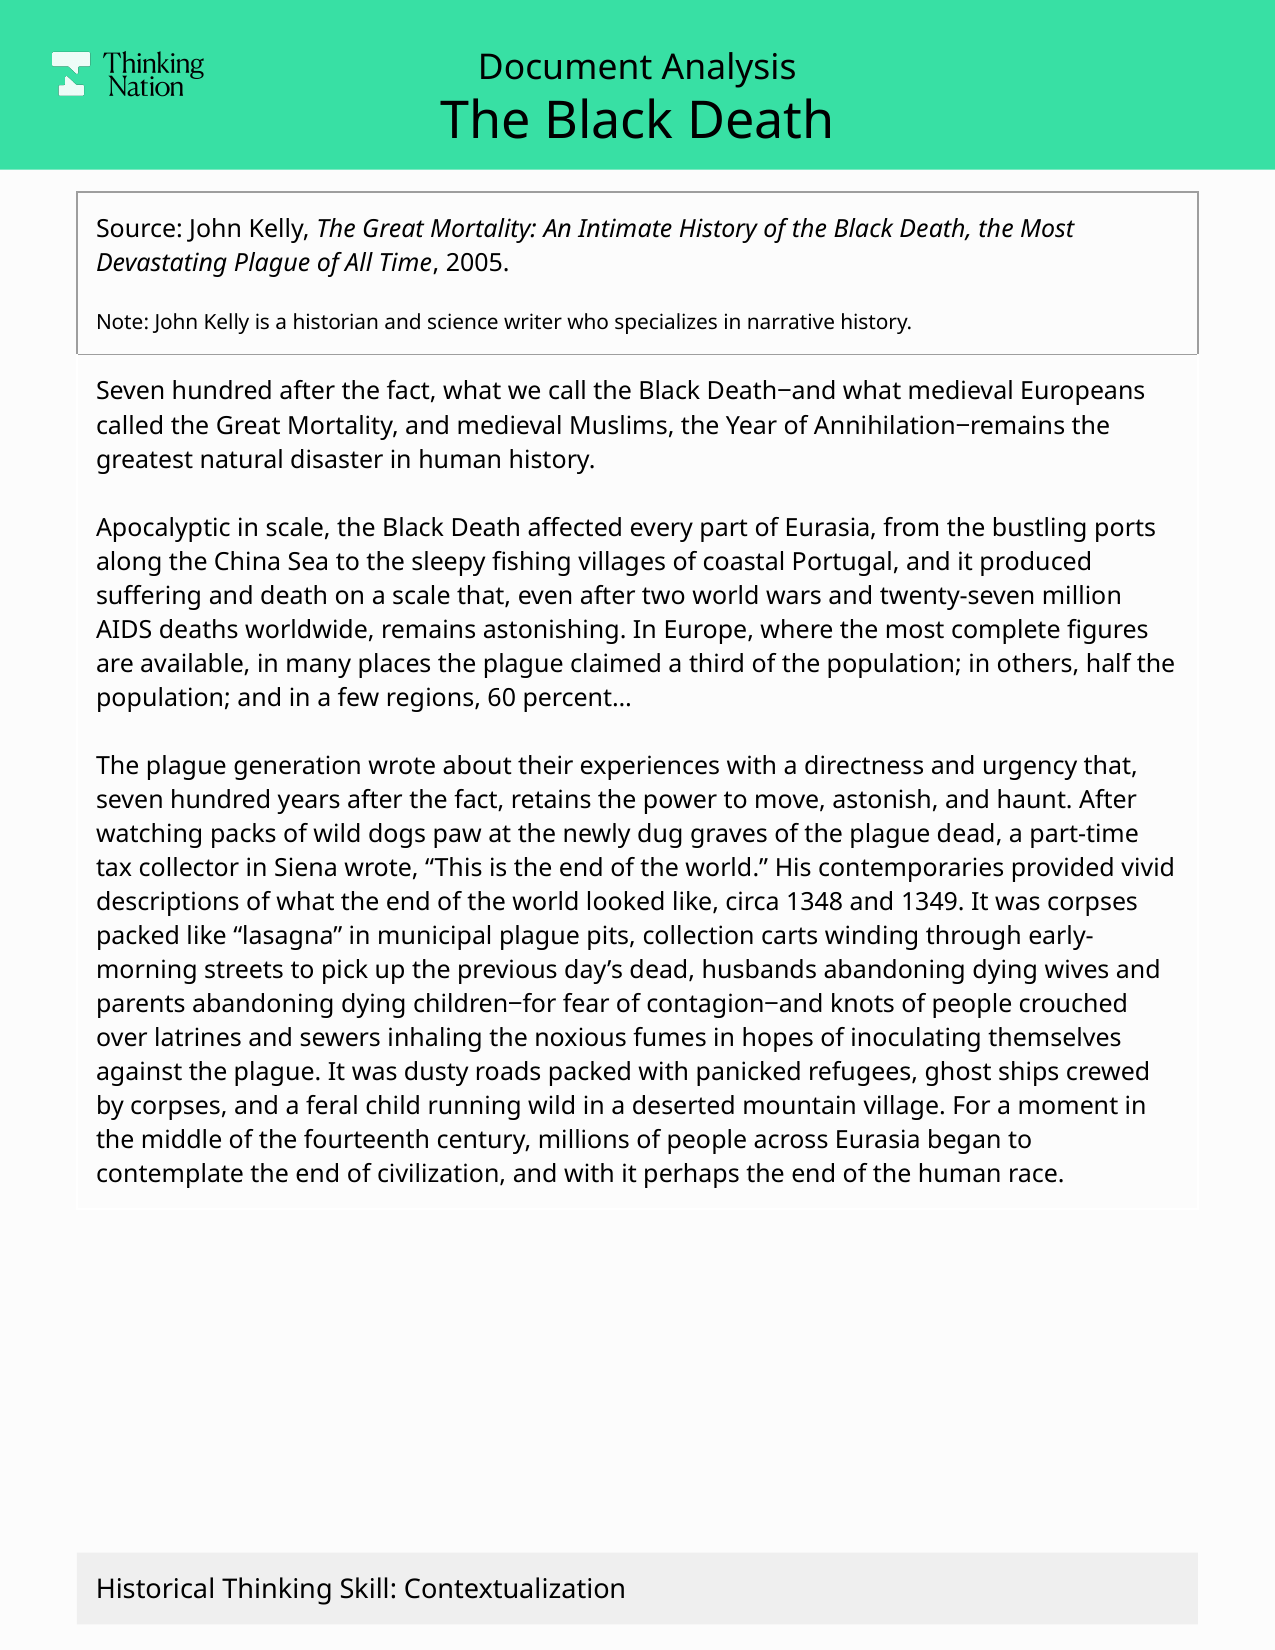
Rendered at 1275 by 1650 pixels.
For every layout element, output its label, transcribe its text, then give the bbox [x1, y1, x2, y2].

picture [35, 37, 210, 110]
table_header Source: John Kelly, The Great Mortality: An Intimate History of the Black Death, the Most Devastating Plague of All Time, 2005. Note: John Kelly is a historian and science writer who specializes in narrative history. [78, 193, 1197, 354]
text_box Document Analysis The Black Death [0, 0, 1275, 170]
text_box Historical Thinking Skill: Contextualization [76, 1552, 1198, 1625]
table_cell Seven hundred after the fact, what we call the Black Death‒and what medieval Europeans called the Great Mortality, and medieval Muslims, the Year of Annihilation‒remains the greatest natural disaster in human history. Apocalyptic in scale, the Black Death affected every part of Eurasia, from the bustling ports along the China Sea to the sleepy fishing villages of coastal Portugal, and it produced suffering and death on a scale that, even after two world wars and twenty-seven million AIDS deaths worldwide, remains astonishing. In Europe, where the most complete figures are available, in many places the plague claimed a third of the population; in others, half the population; and in a few regions, 60 percent… The plague generation wrote about their experiences with a directness and urgency that, seven hundred years after the fact, retains the power to move, astonish, and haunt. After watching packs of wild dogs paw at the newly dug graves of the plague dead, a part-time tax collector in Siena wrote, “This is the end of the world.” His contemporaries provided vivid descriptions of what the end of the world looked like, circa 1348 and 1349. It was corpses packed like “lasagna” in municipal plague pits, collection carts winding through early-morning streets to pick up the previous day’s dead, husbands abandoning dying wives and parents abandoning dying children‒for fear of contagion‒and knots of people crouched over latrines and sewers inhaling the noxious fumes in hopes of inoculating themselves against the plague. It was dusty roads packed with panicked refugees, ghost ships crewed by corpses, and a feral child running wild in a deserted mountain village. For a moment in the middle of the fourteenth century, millions of people across Eurasia began to contemplate the end of civilization, and with it perhaps the end of the human race. [78, 355, 1197, 1208]
